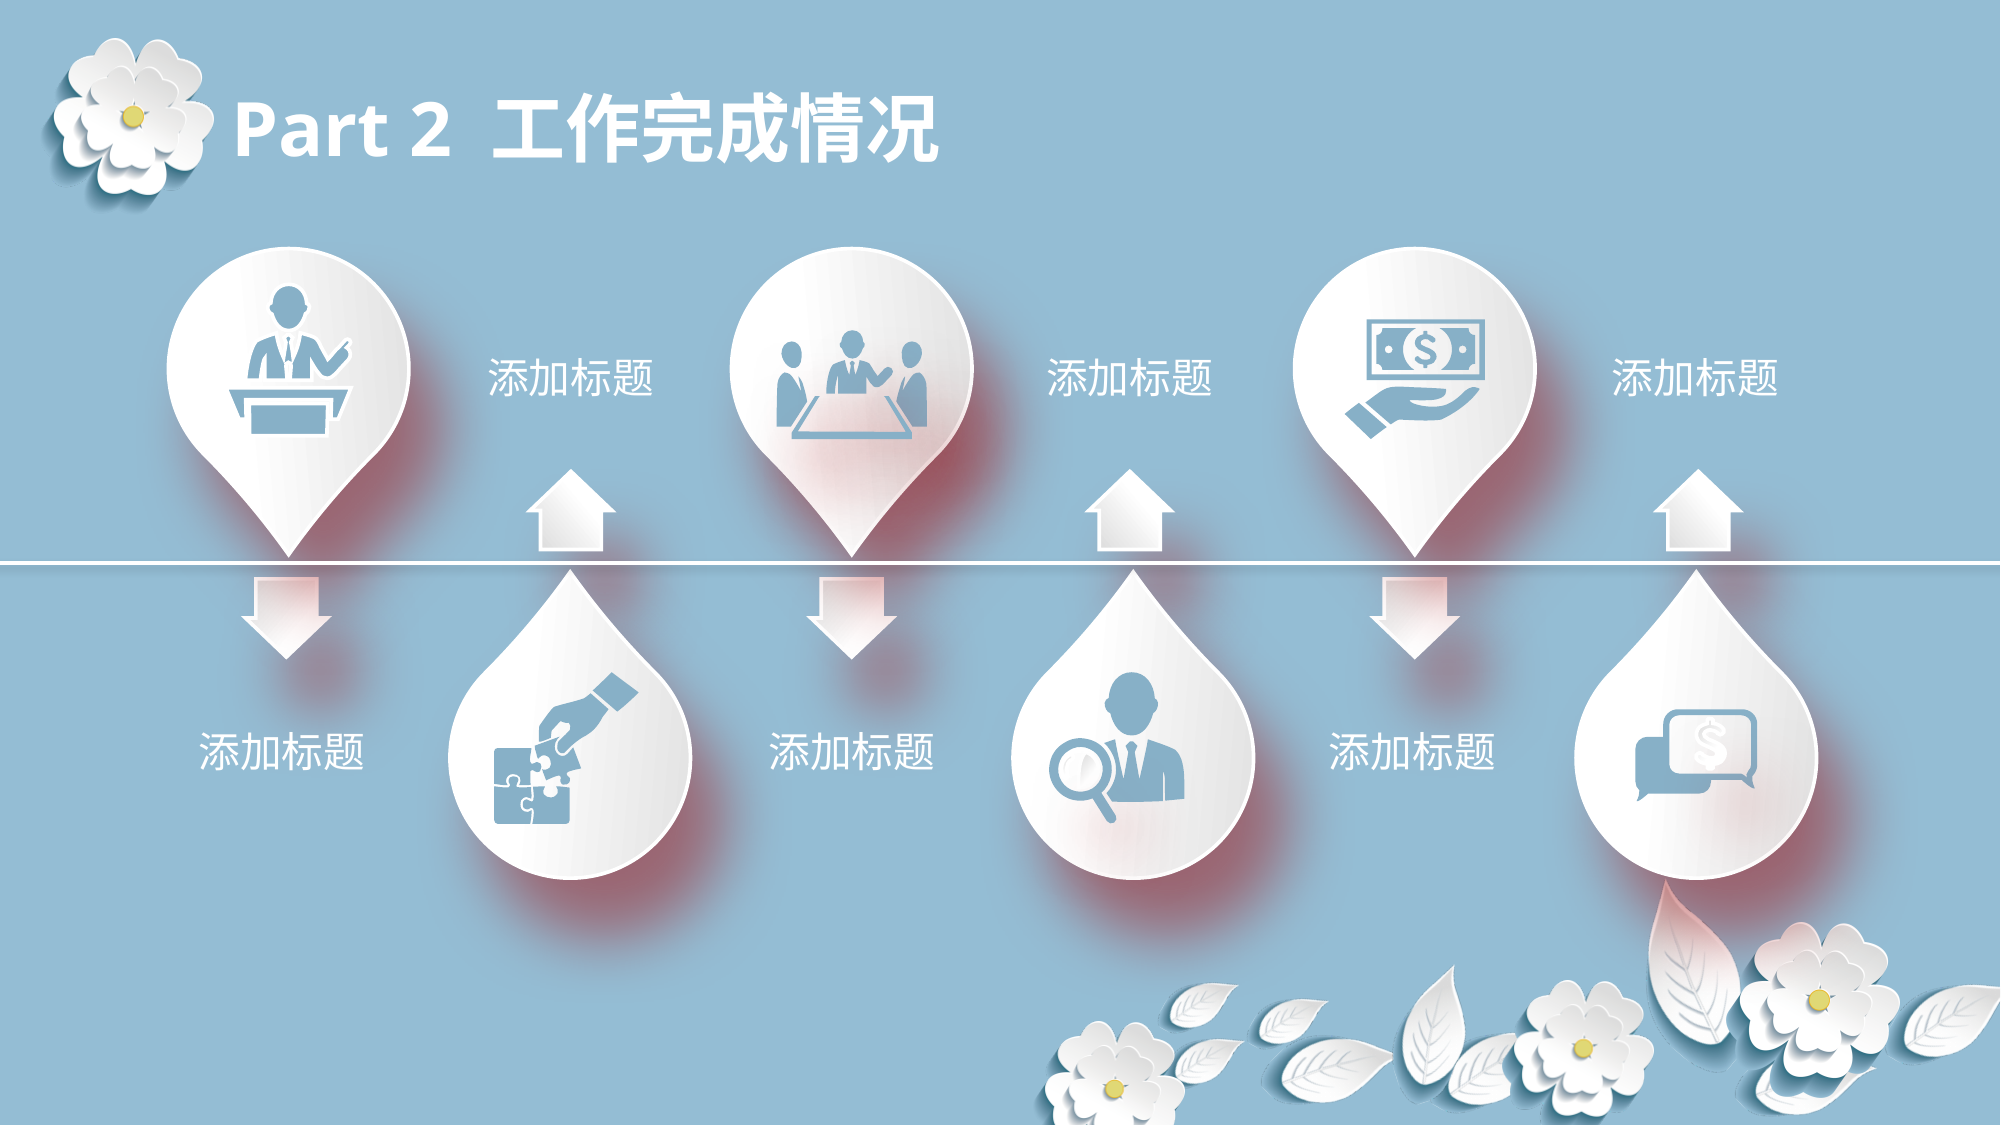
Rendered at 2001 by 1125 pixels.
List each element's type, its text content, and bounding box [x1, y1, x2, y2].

text_box 添加标题 [1596, 344, 1794, 410]
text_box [168, 248, 409, 489]
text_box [731, 248, 972, 489]
text_box [1654, 469, 1742, 551]
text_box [1012, 637, 1254, 879]
text_box Part 2 工作完成情况 [216, 74, 955, 179]
text_box 添加标题 [183, 718, 381, 784]
text_box 添加标题 [472, 344, 670, 410]
picture [40, 38, 214, 215]
text_box [527, 469, 615, 551]
text_box [808, 608, 870, 659]
picture [1033, 959, 1244, 1125]
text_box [1576, 637, 1817, 879]
text_box 添加标题 [1314, 718, 1511, 784]
text_box 添加标题 [753, 718, 951, 784]
text_box 添加标题 [1031, 344, 1229, 410]
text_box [1294, 248, 1535, 489]
text_box [242, 605, 305, 659]
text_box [449, 637, 691, 879]
text_box [1371, 608, 1433, 659]
picture [1244, 918, 2001, 1125]
text_box [1086, 469, 1174, 551]
